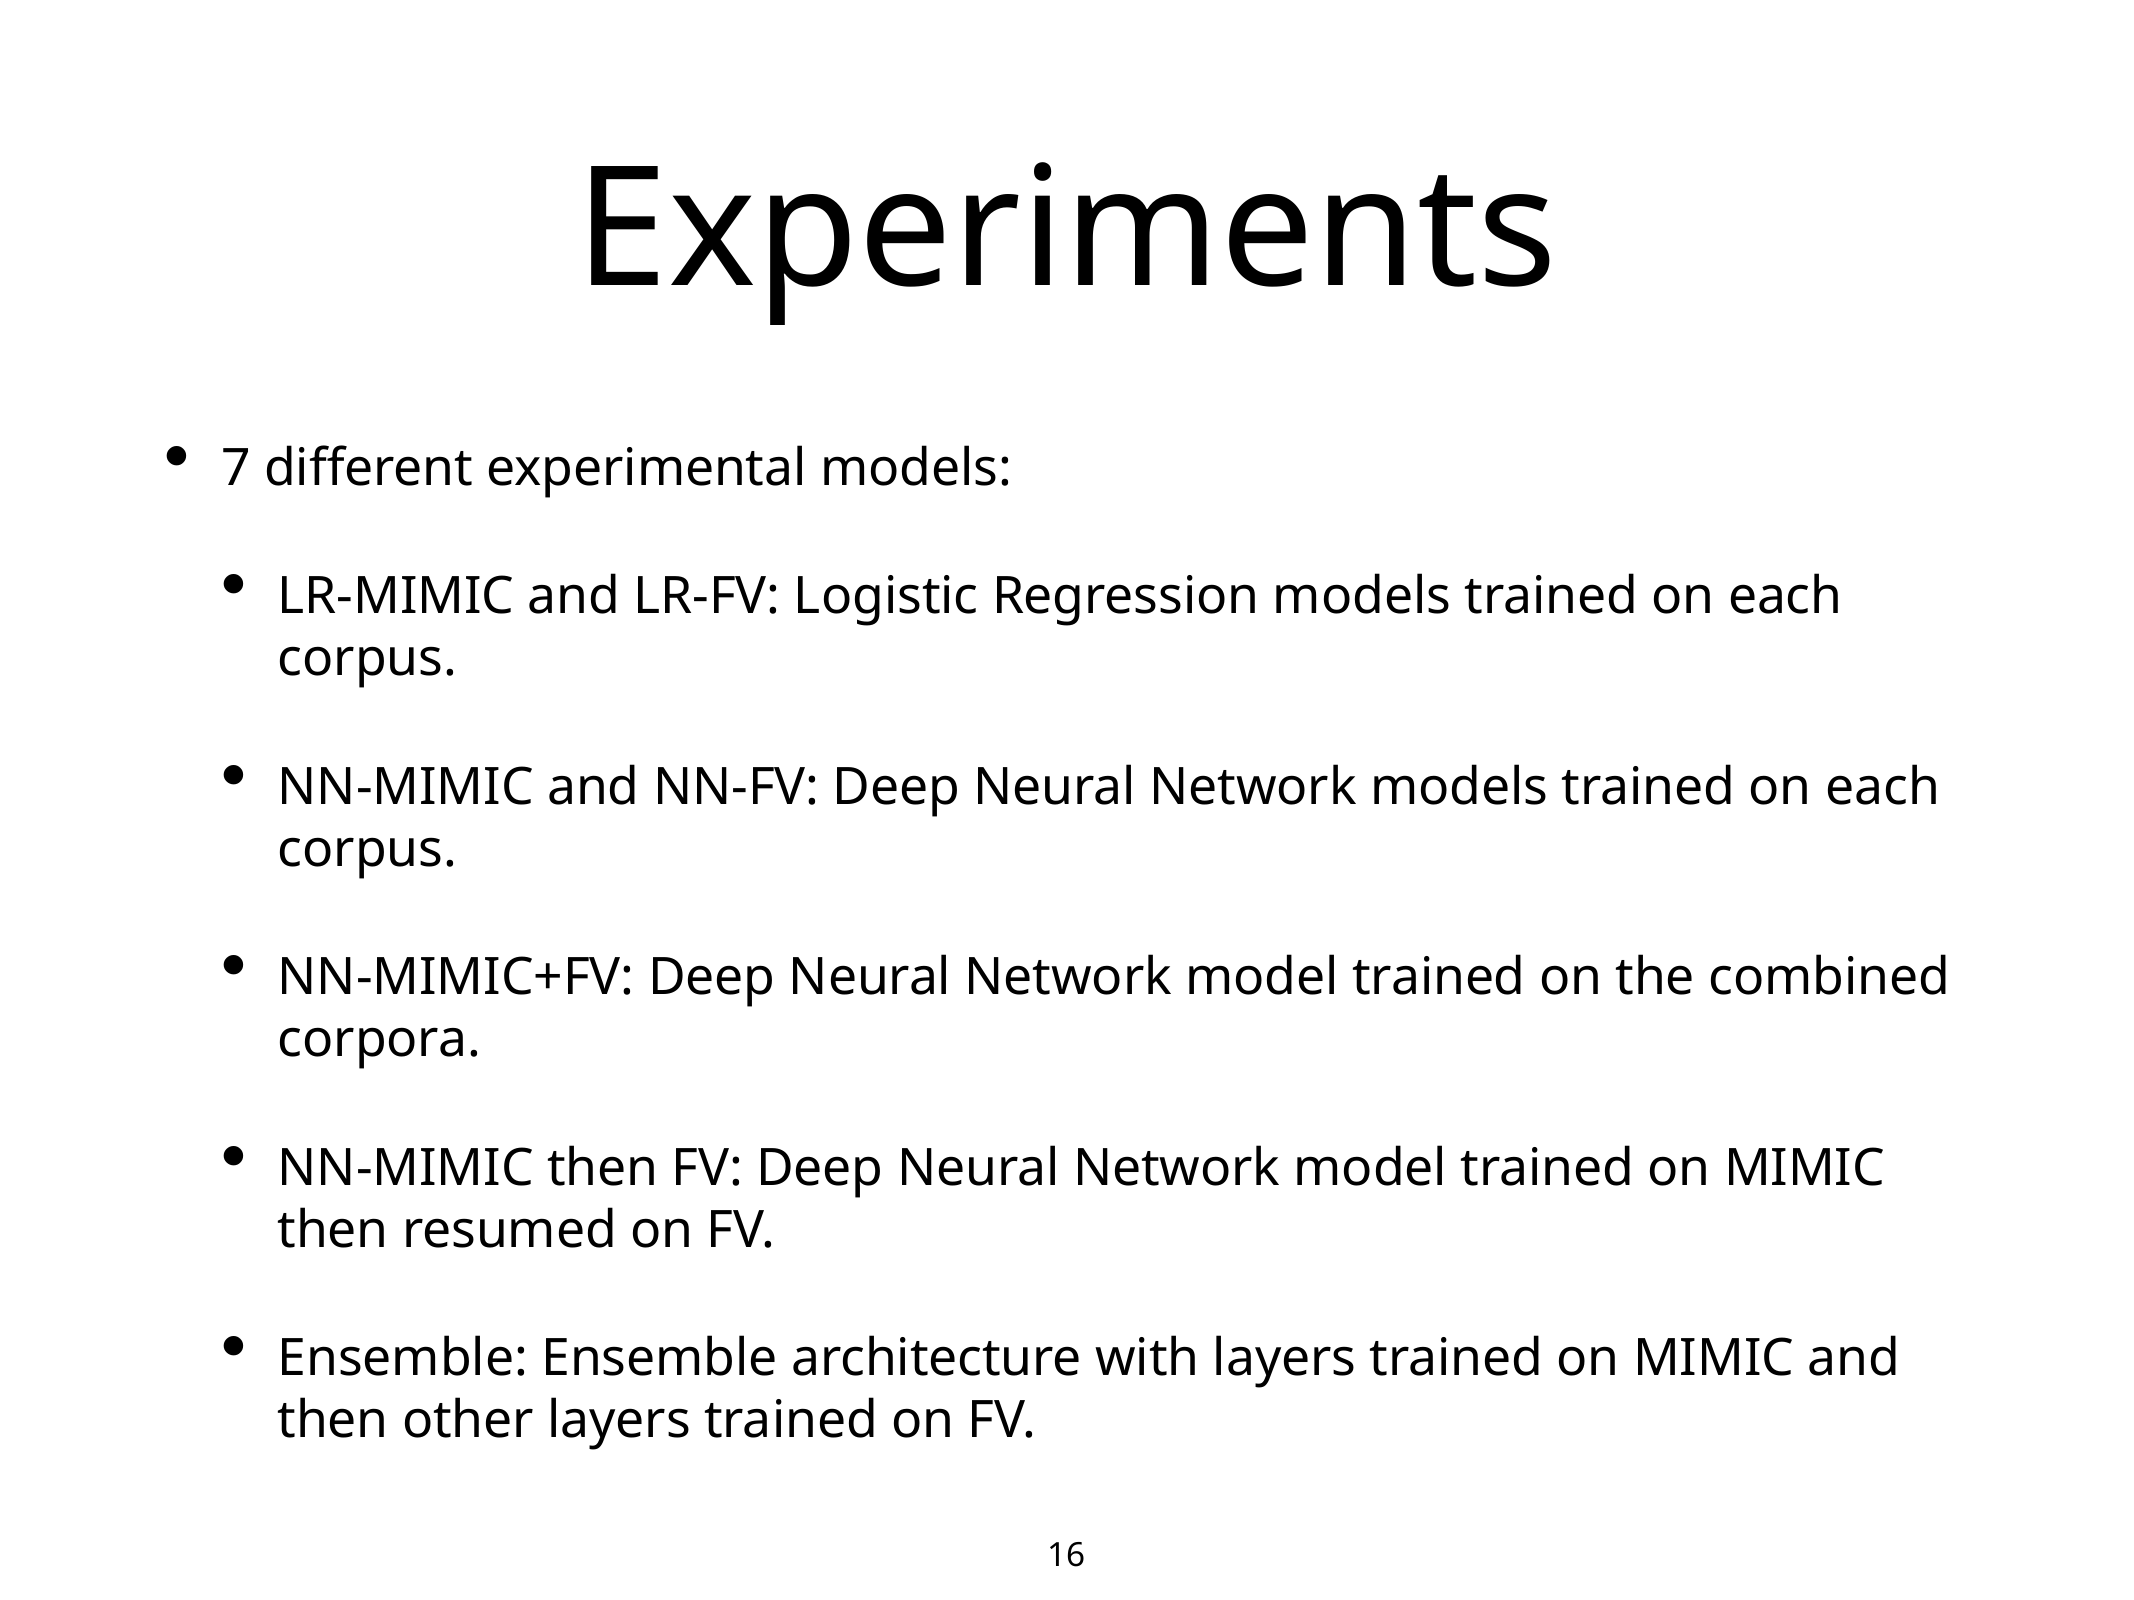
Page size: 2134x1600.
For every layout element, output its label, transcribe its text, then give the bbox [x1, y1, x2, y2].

title Experiments [155, 41, 1978, 397]
slide_number 16 [1037, 1524, 1095, 1579]
list 7 different experimental models: LR-MIMIC and LR-FV: Logistic Regression models trained on each corpus. NN-MIMIC and NN-FV: Deep Neural Network models trained on each corpus. NN-MIMIC+FV: Deep Neural Network model trained on the combined corpora. NN-MIMIC then FV: Deep Neural Network model trained on MIMIC then resumed on FV. Ensemble: Ensemble architecture with layers trained on MIMIC and then other layers trained on FV. [155, 424, 1978, 1457]
